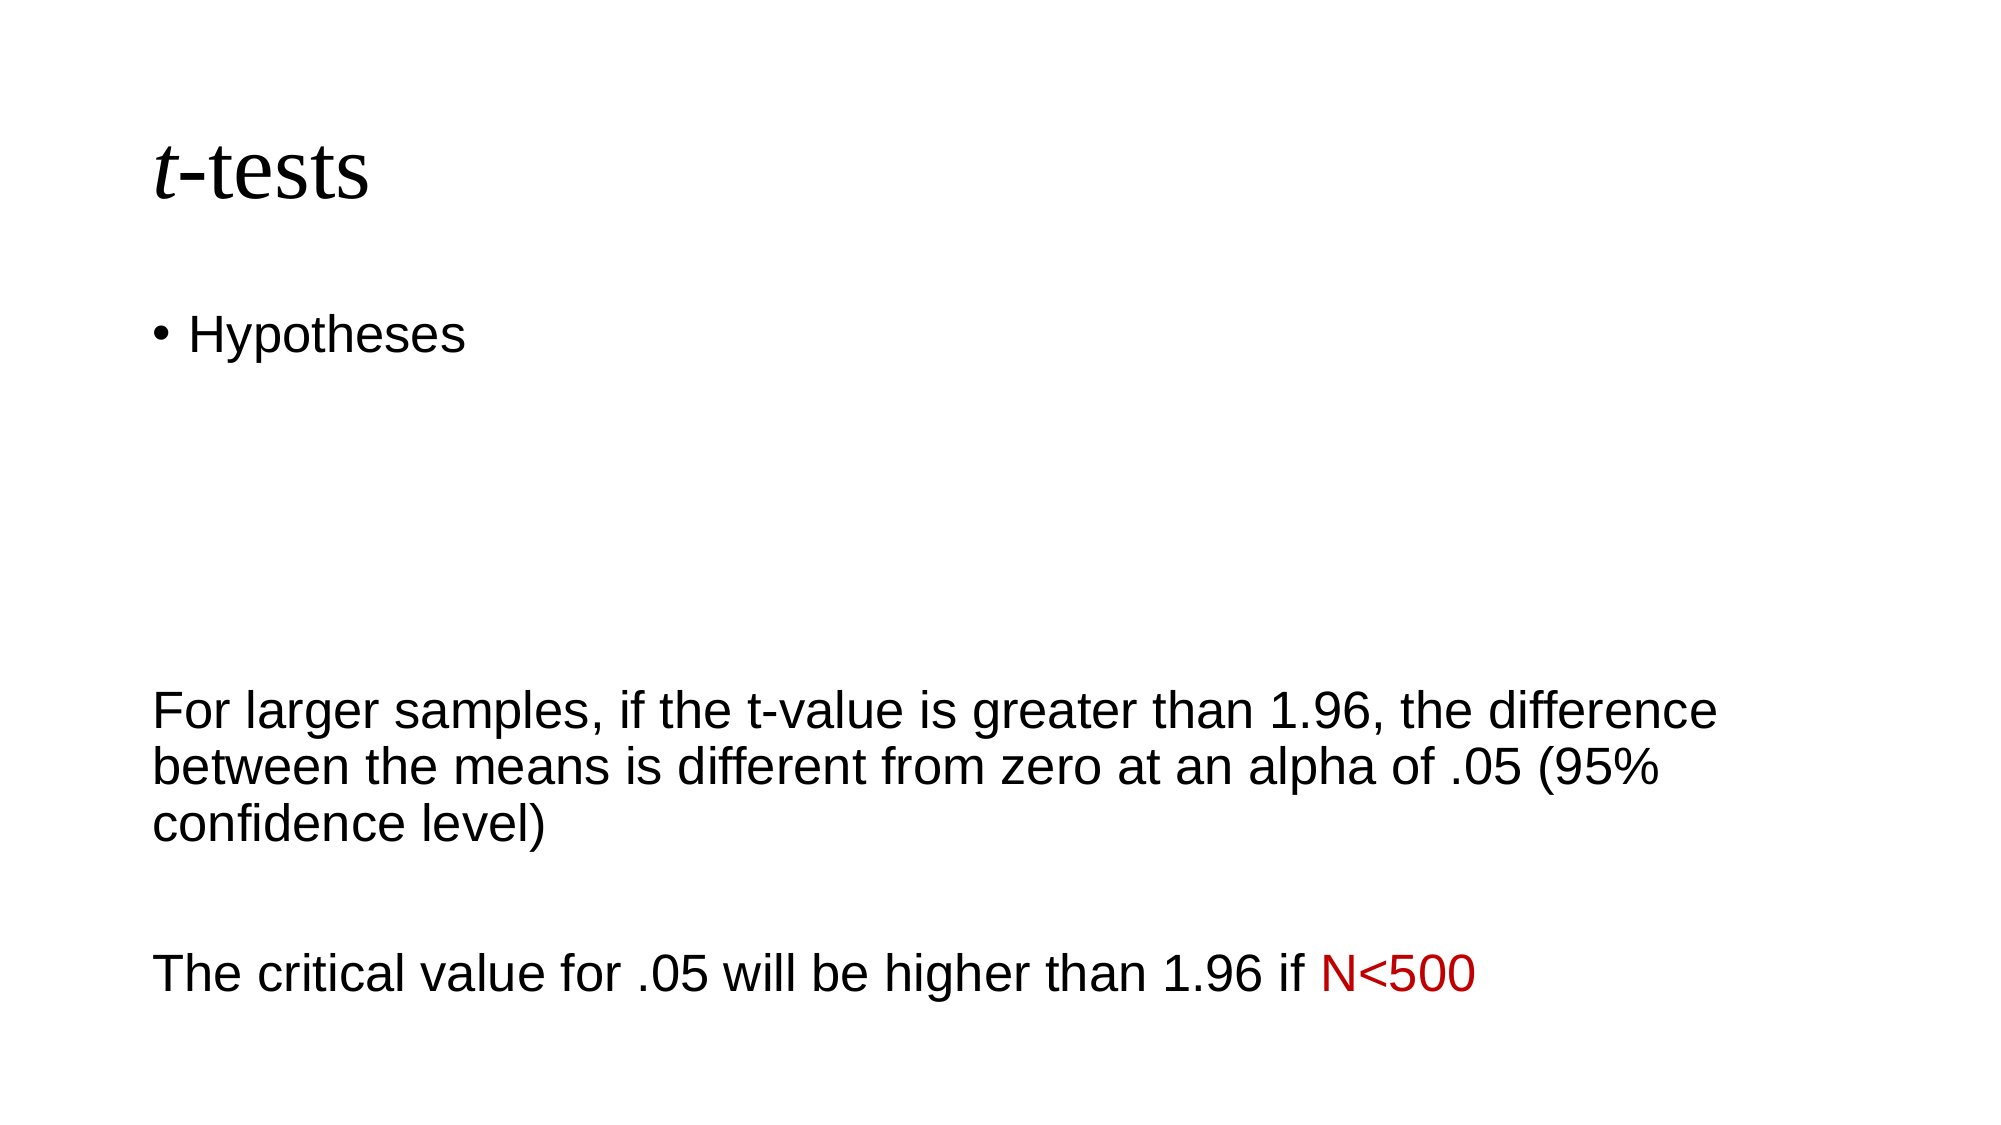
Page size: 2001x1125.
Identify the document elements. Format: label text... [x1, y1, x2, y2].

title t-tests [137, 59, 1863, 278]
